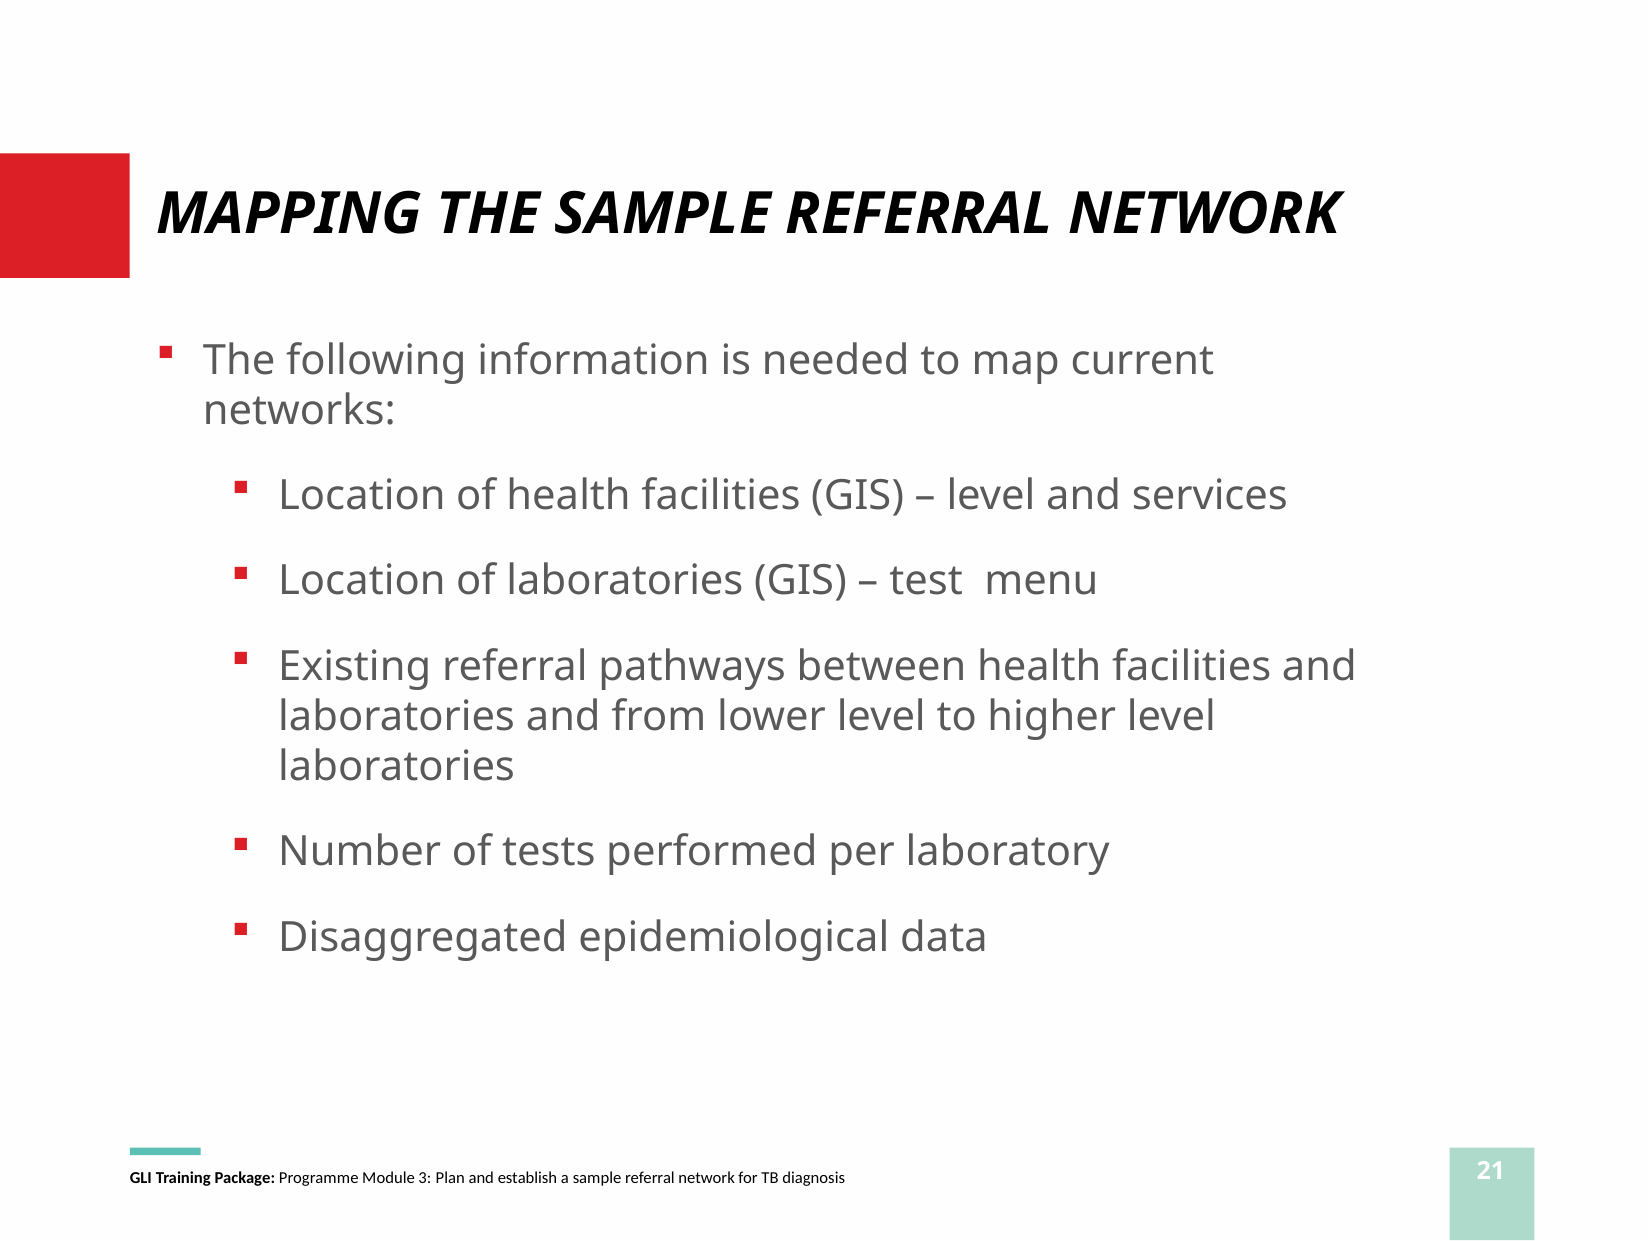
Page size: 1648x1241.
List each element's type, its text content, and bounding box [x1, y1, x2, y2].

list The following information is needed to map current networks: Location of health facilities (GIS) – level and services Location of laboratories (GIS) – test menu Existing referral pathways between health facilities and laboratories and from lower level to higher level laboratories Number of tests performed per laboratory Disaggregated epidemiological data [156, 332, 1409, 1089]
title MAPPING THE SAMPLE REFERRAL NETWORK [156, 131, 1491, 299]
